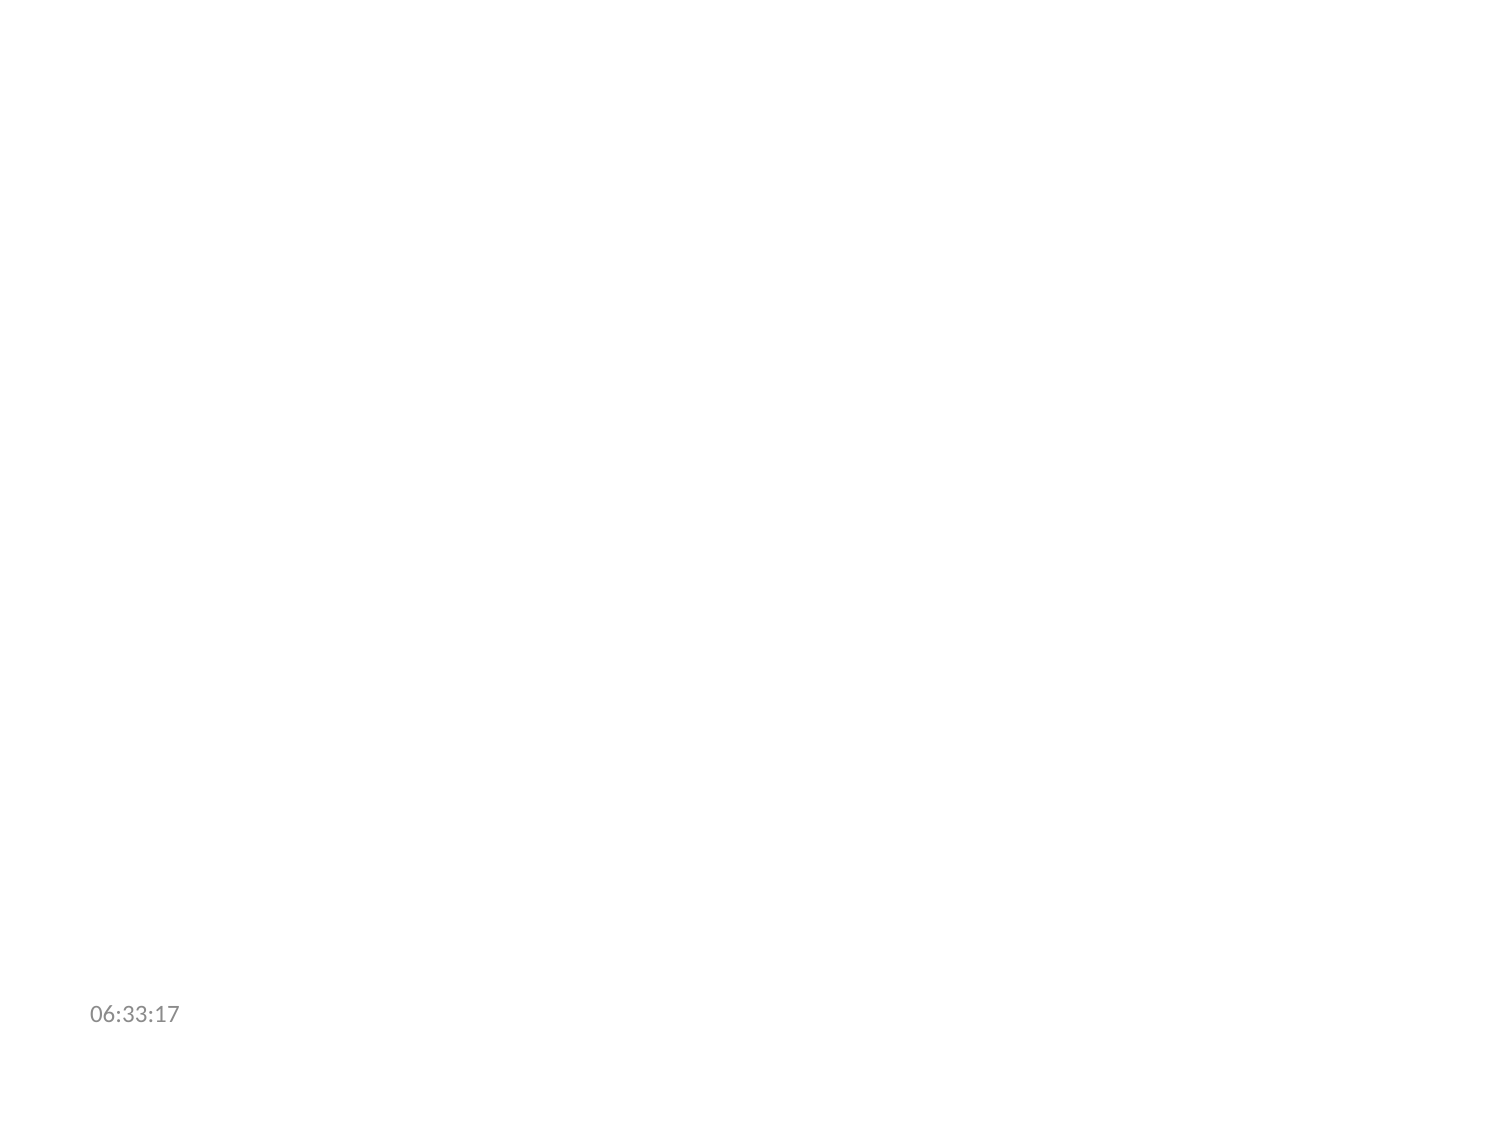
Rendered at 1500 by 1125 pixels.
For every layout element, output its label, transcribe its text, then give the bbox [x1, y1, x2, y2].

text_box 15:35:09 [75, 982, 425, 1043]
